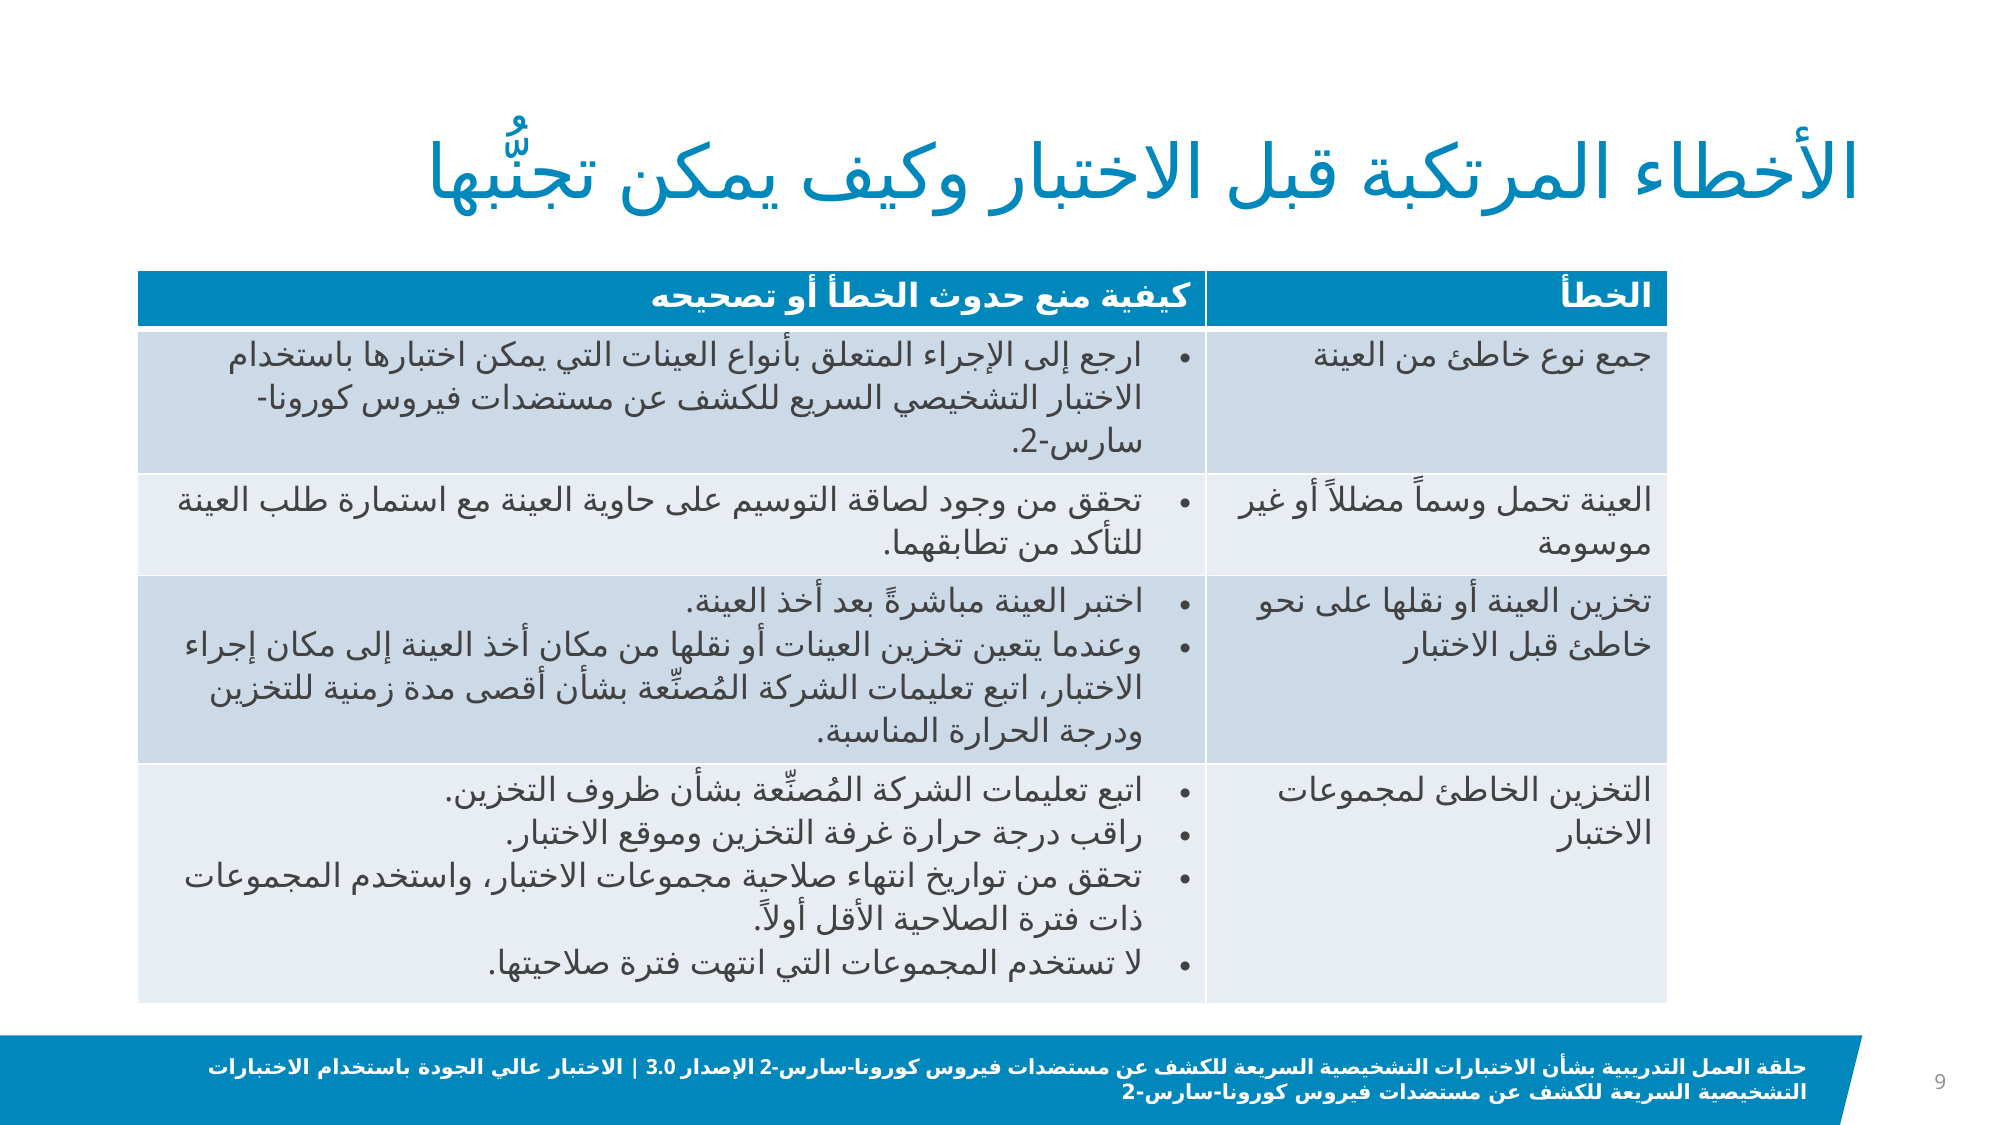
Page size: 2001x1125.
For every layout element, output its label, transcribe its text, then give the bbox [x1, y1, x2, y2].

table_cell اتبع تعليمات الشركة المُصنِّعة بشأن ظروف التخزين. راقب درجة حرارة غرفة التخزين وموقع الاختبار. تحقق من تواريخ انتهاء صلاحية مجموعات الاختبار، واستخدم المجموعات ذات فترة الصلاحية الأقل أولاً. لا تستخدم المجموعات التي انتهت فترة صلاحيتها. [138, 765, 1205, 1003]
table_header كيفية منع حدوث الخطأ أو تصحيحه [138, 271, 1205, 326]
table_cell جمع نوع خاطئ من العينة [1207, 332, 1667, 473]
slide_number 9 [1862, 1035, 1947, 1125]
table_cell اختبر العينة مباشرةً بعد أخذ العينة. وعندما يتعين تخزين العينات أو نقلها من مكان أخذ العينة إلى مكان إجراء الاختبار، اتبع تعليمات الشركة المُصنِّعة بشأن أقصى مدة زمنية للتخزين ودرجة الحرارة المناسبة. [138, 576, 1205, 763]
table_cell تخزين العينة أو نقلها على نحو خاطئ قبل الاختبار [1207, 576, 1667, 763]
footer حلقة العمل التدريبية بشأن الاختبارات التشخيصية السريعة للكشف عن مستضدات فيروس كورونا-سارس-2 الإصدار 3.0 | الاختبار عالي الجودة باستخدام الاختبارات التشخيصية السريعة للكشف عن مستضدات فيروس كورونا-سارس-2 [192, 1037, 1808, 1120]
title الأخطاء المرتكبة قبل الاختبار وكيف يمكن تجنُّبها [137, 59, 1863, 215]
table_cell ارجع إلى الإجراء المتعلق بأنواع العينات التي يمكن اختبارها باستخدام الاختبار التشخيصي السريع للكشف عن مستضدات فيروس كورونا-سارس-2. [138, 332, 1205, 473]
table_cell تحقق من وجود لصاقة التوسيم على حاوية العينة مع استمارة طلب العينة للتأكد من تطابقهما. [138, 475, 1205, 575]
table_header الخطأ [1207, 271, 1667, 326]
table_cell التخزين الخاطئ لمجموعات الاختبار [1207, 765, 1667, 1003]
table_cell العينة تحمل وسماً مضللاً أو غير موسومة [1207, 475, 1667, 575]
